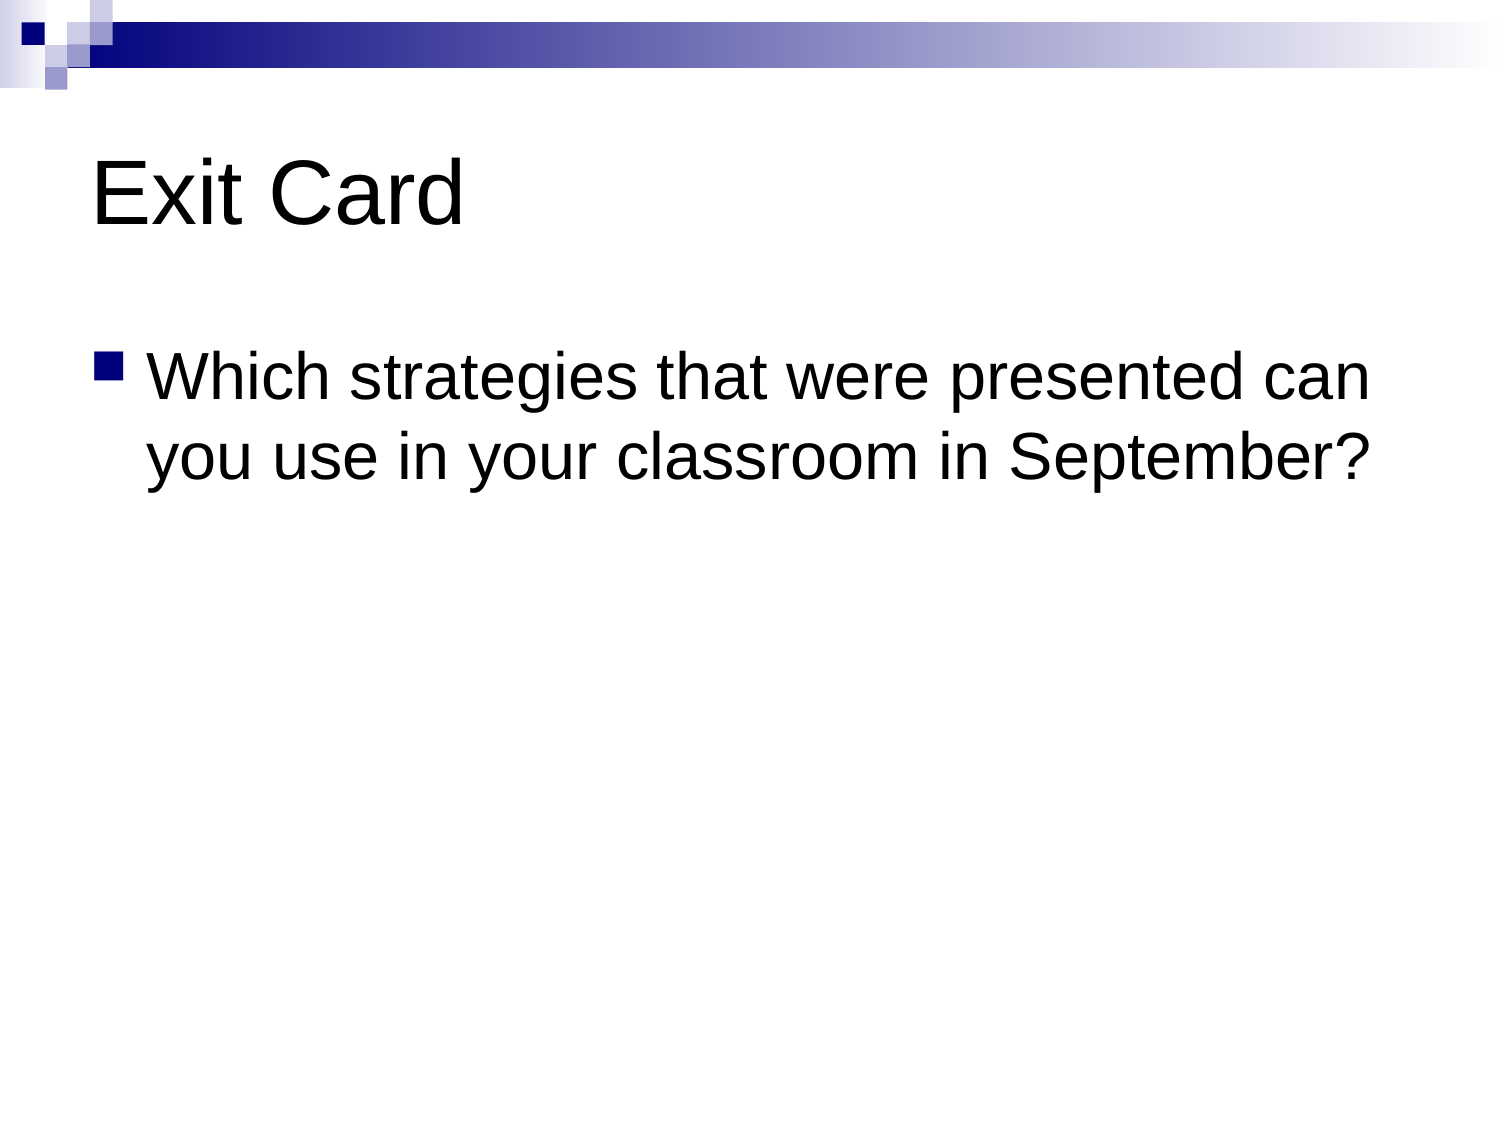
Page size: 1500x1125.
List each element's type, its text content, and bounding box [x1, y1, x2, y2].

list Which strategies that were presented can you use in your classroom in September? [74, 324, 1426, 963]
title Exit Card [74, 74, 1426, 301]
